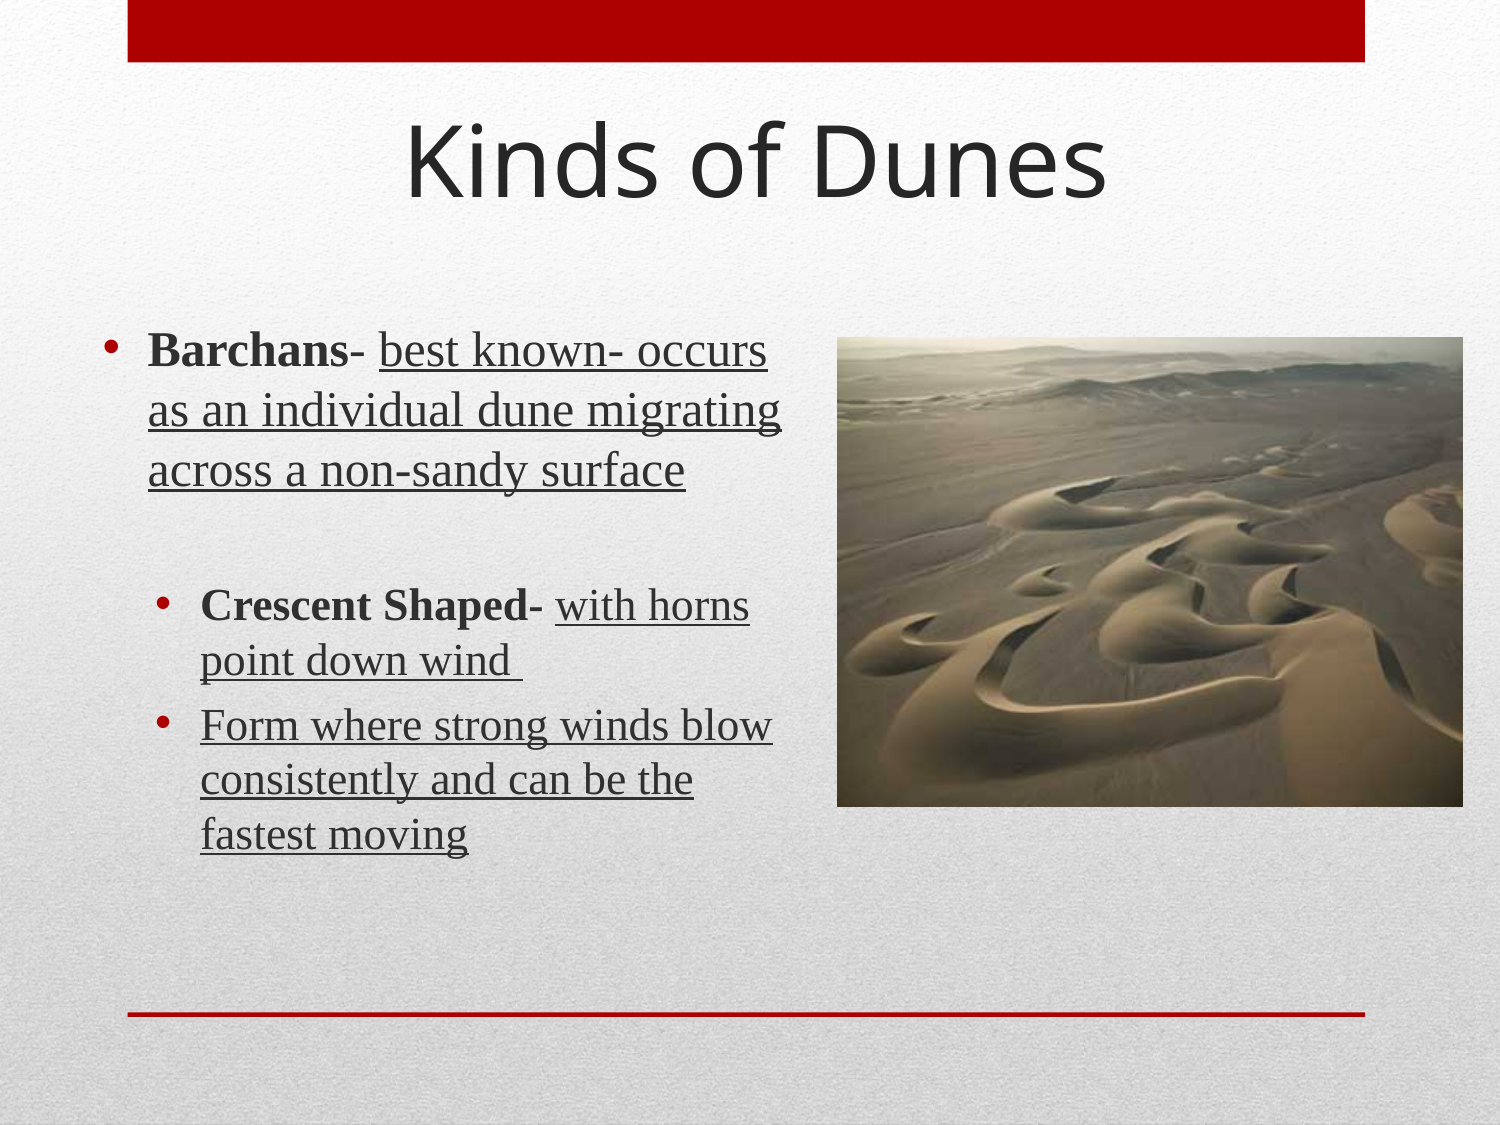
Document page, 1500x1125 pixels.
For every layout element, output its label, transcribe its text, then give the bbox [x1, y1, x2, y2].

list Barchans- best known- occurs as an individual dune migrating across a non-sandy surface Crescent Shaped- with horns point down wind Form where strong winds blow consistently and can be the fastest moving [87, 212, 800, 963]
picture [836, 336, 1464, 807]
title Kinds of Dunes [187, 37, 1325, 225]
